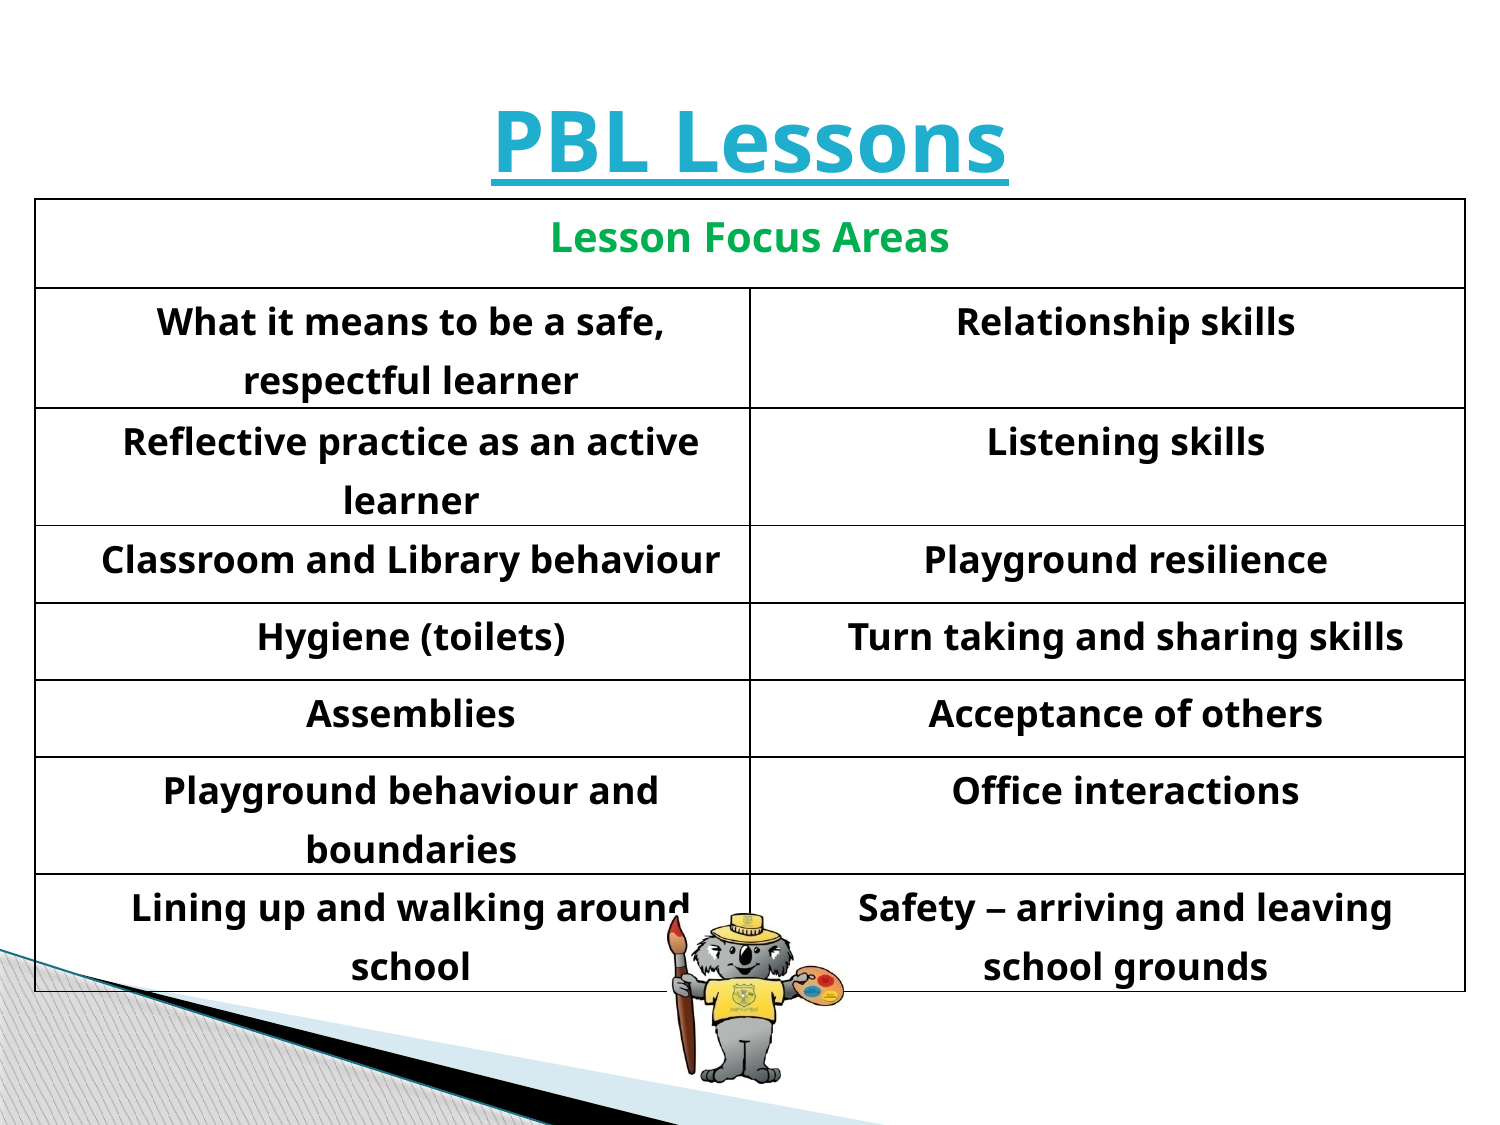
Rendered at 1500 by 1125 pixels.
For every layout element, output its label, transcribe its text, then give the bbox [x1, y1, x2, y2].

picture [667, 913, 844, 1084]
table_cell Assemblies [36, 681, 749, 756]
table_cell Office interactions [751, 758, 1464, 873]
table_cell Playground resilience [751, 526, 1464, 602]
table_cell Lining up and walking around school [36, 875, 749, 991]
table_cell Listening skills [751, 409, 1464, 525]
table_cell What it means to be a safe, respectful learner [36, 289, 749, 407]
table_cell Reflective practice as an active learner [36, 409, 749, 525]
table_cell Playground behaviour and boundaries [36, 758, 749, 873]
table_cell Safety – arriving and leaving school grounds [751, 875, 1464, 991]
table_cell Relationship skills [751, 289, 1464, 407]
table_cell Hygiene (toilets) [36, 604, 749, 679]
table_cell Turn taking and sharing skills [751, 604, 1464, 679]
table_cell Acceptance of others [751, 681, 1464, 756]
table_header Lesson Focus Areas [36, 200, 1464, 287]
table_cell Classroom and Library behaviour [36, 526, 749, 602]
title PBL Lessons [75, 45, 1425, 198]
